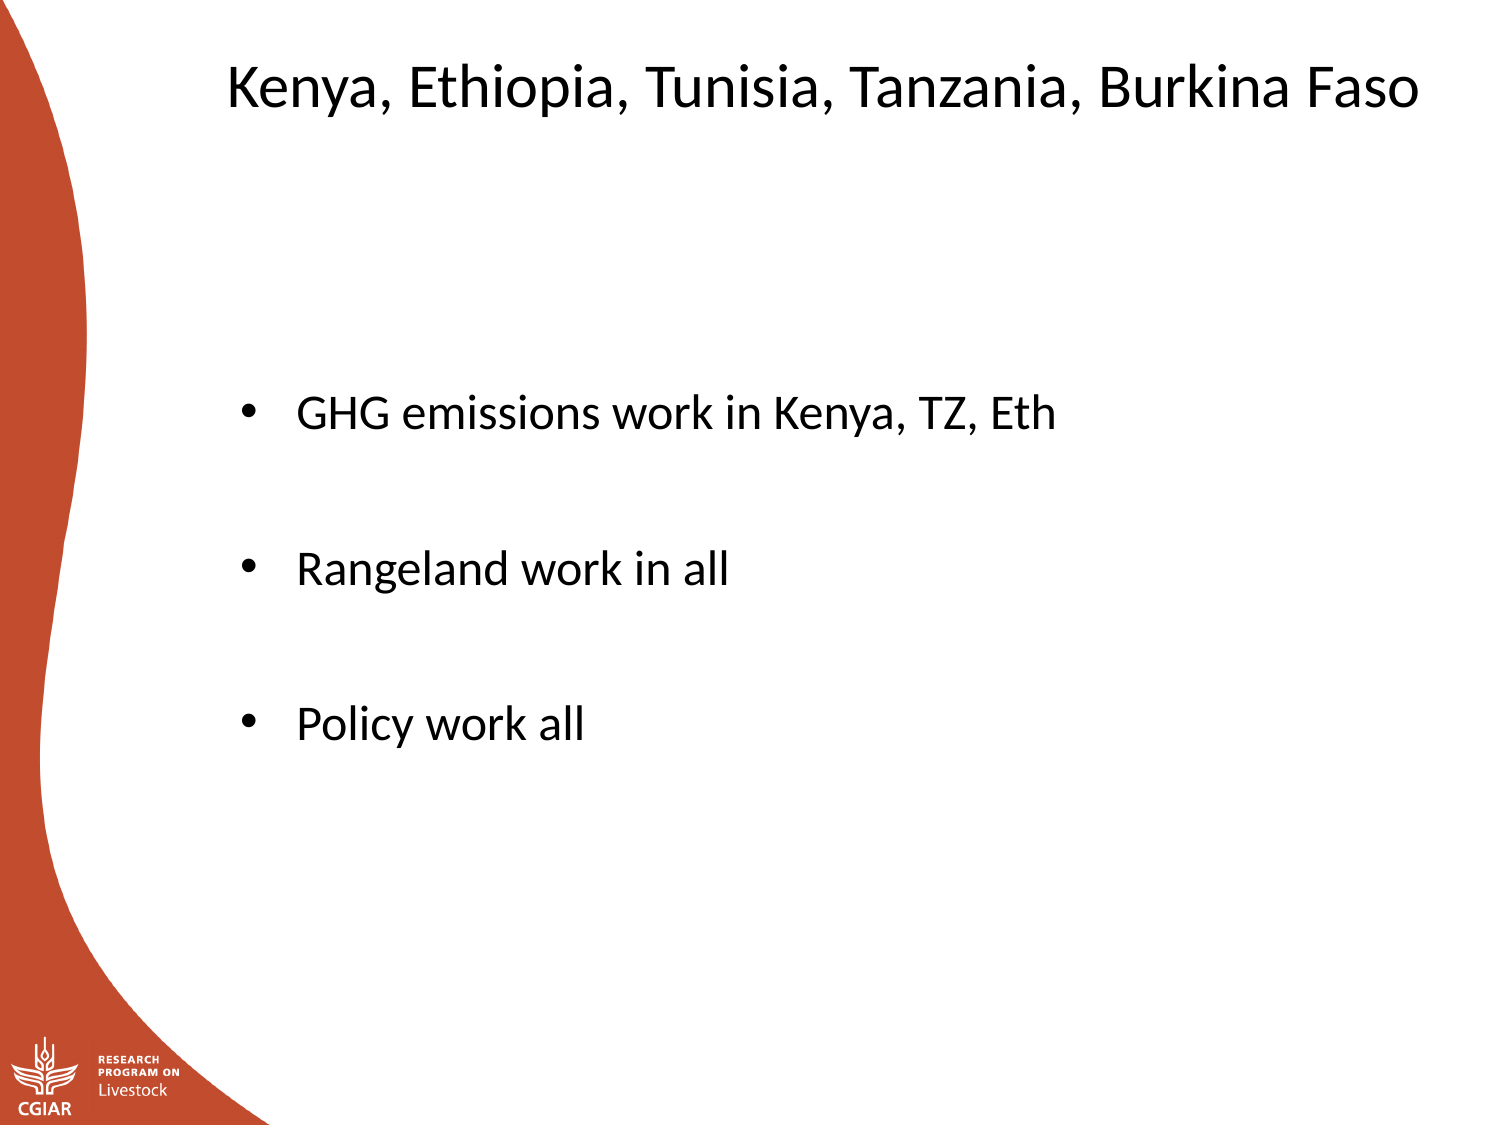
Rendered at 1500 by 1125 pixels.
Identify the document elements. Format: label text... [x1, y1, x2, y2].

list GHG emissions work in Kenya, TZ, Eth Rangeland work in all Policy work all [225, 312, 1450, 938]
picture [0, 0, 270, 1125]
list Kenya, Ethiopia, Tunisia, Tanzania, Burkina Faso [212, 37, 1450, 225]
